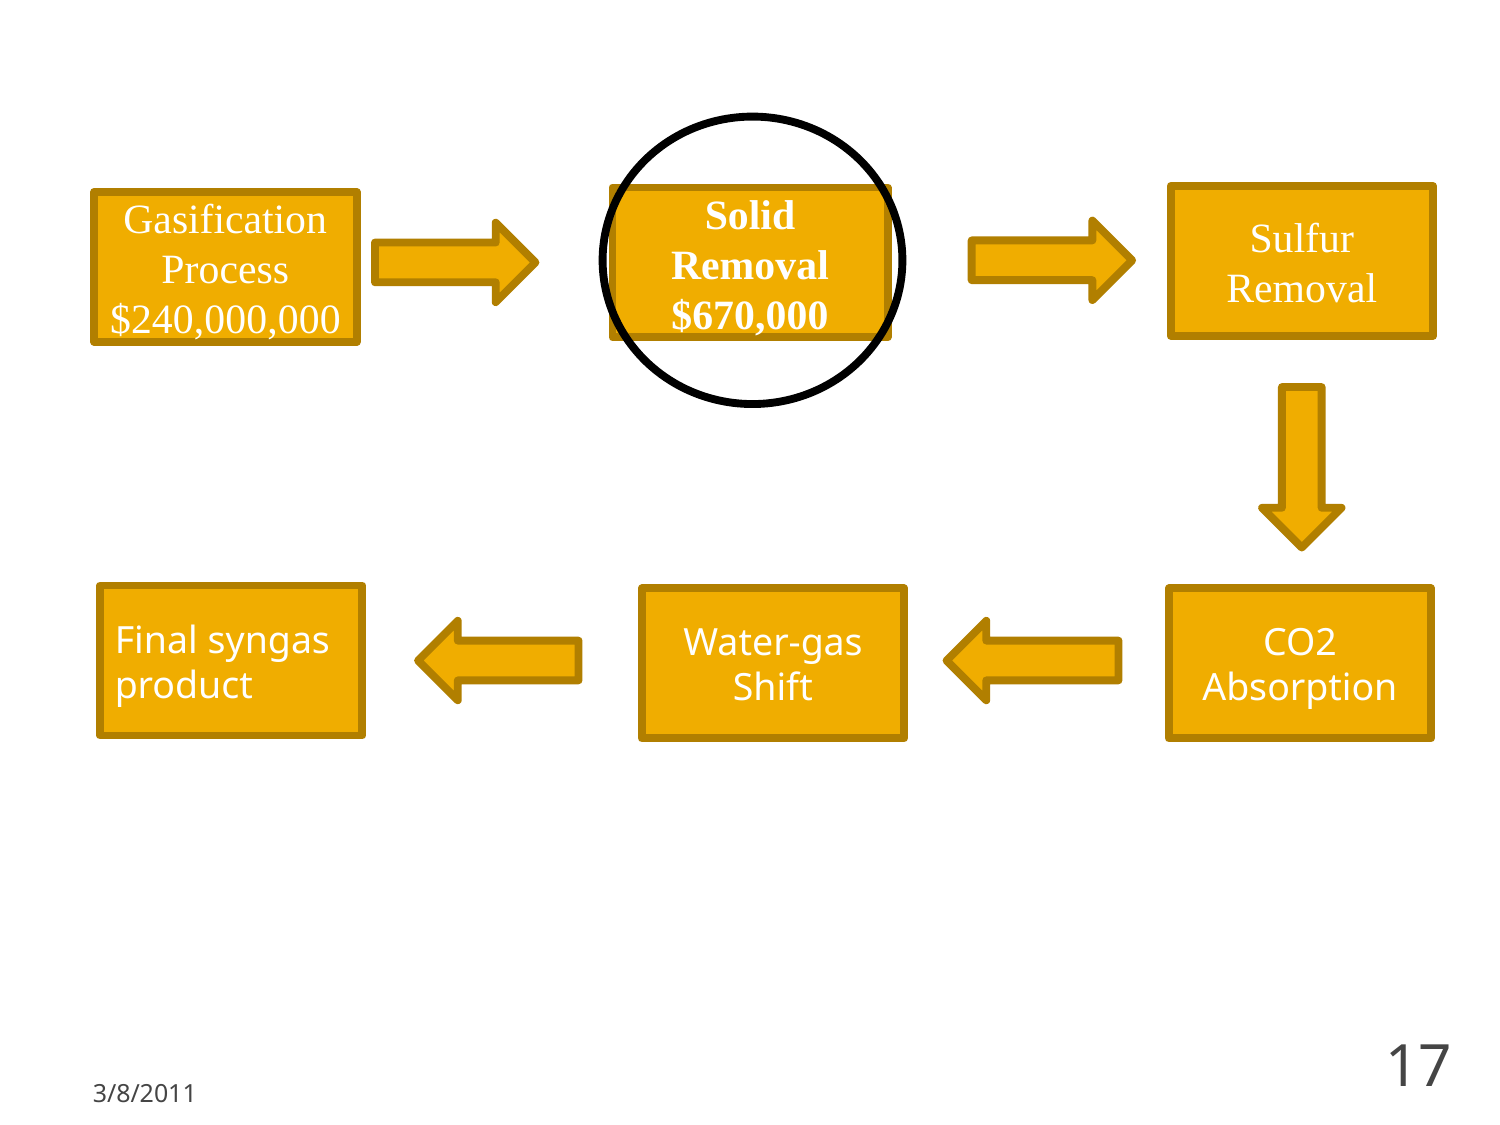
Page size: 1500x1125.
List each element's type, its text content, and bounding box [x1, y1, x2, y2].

text_box [1258, 383, 1346, 552]
text_box [414, 616, 583, 705]
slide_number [75, 1062, 425, 1108]
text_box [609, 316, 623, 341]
text_box Water-gas Shift [638, 584, 908, 742]
text_box [598, 112, 907, 408]
text_box CO2 Absorption [1165, 584, 1435, 742]
text_box Final syngas product [96, 582, 366, 739]
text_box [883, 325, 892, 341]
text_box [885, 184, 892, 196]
text_box [967, 216, 1137, 304]
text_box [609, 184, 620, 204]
text_box [942, 616, 1123, 705]
text_box [371, 218, 540, 307]
text_box Sulfur Removal [1167, 182, 1437, 340]
slide_number 17 [1345, 1062, 1467, 1108]
text_box Gasification Process $240,000,000 [90, 188, 361, 346]
